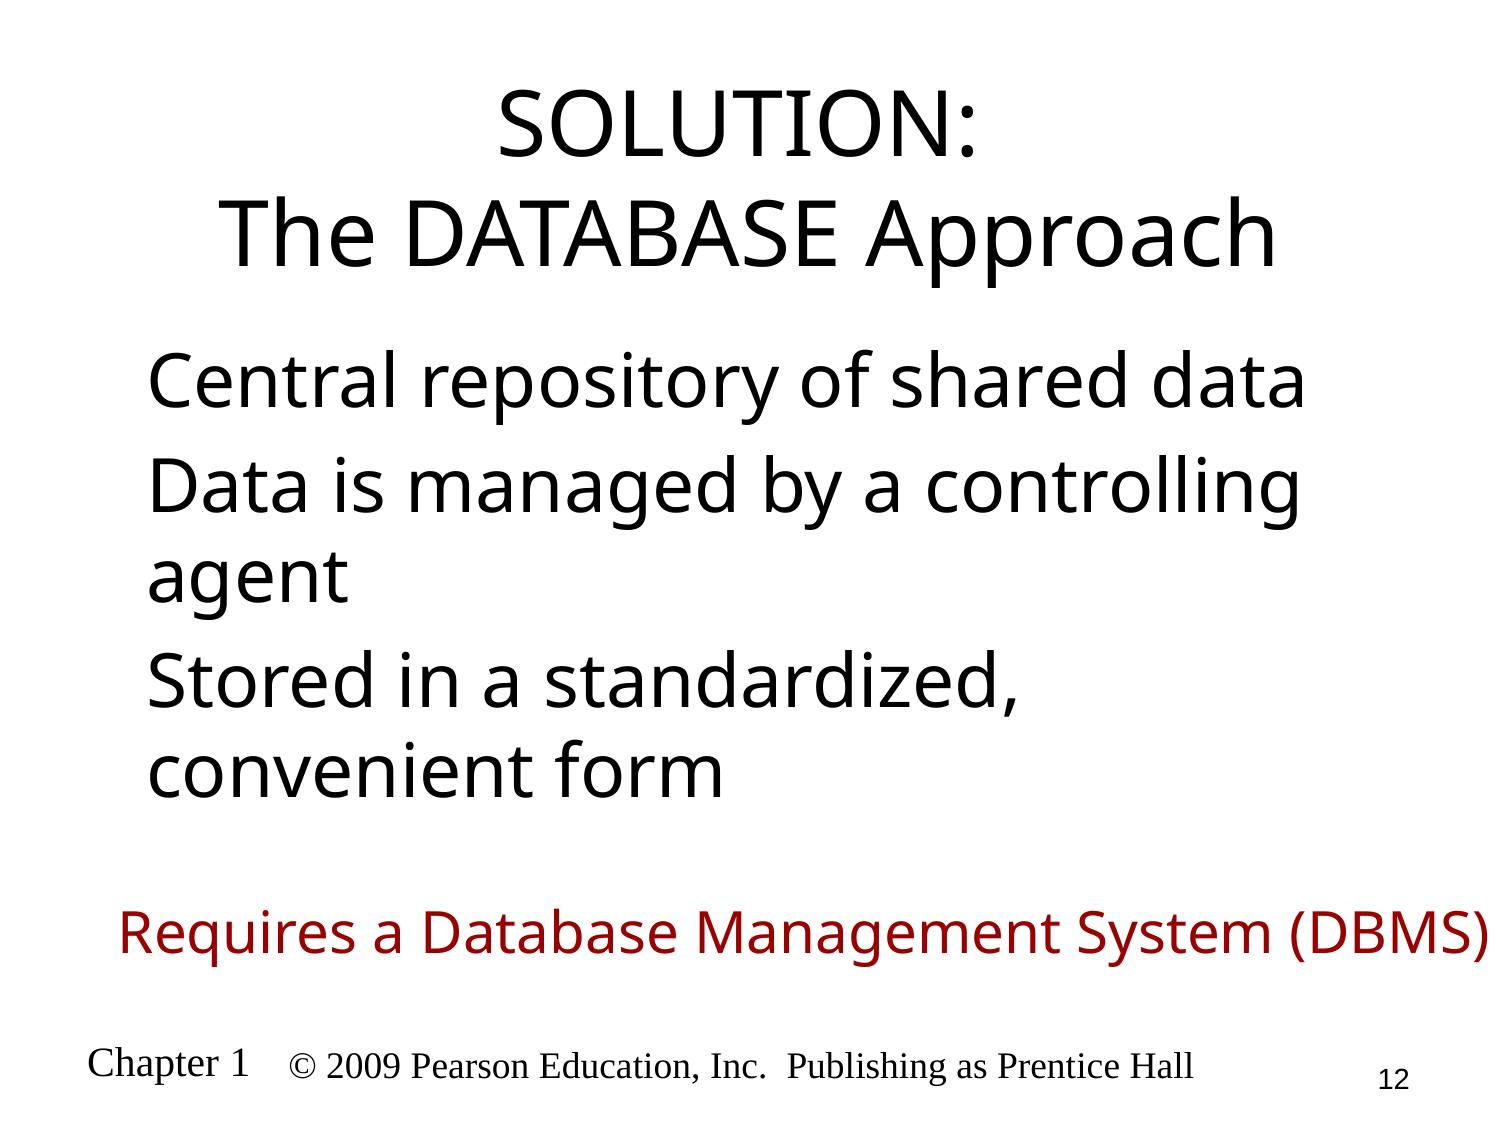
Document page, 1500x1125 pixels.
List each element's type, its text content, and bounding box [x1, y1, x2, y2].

title SOLUTION: The DATABASE Approach [74, 62, 1426, 288]
slide_number 12 [1074, 1024, 1426, 1103]
list Central repository of shared data Data is managed by a controlling agent Stored in a standardized, convenient form [74, 324, 1426, 801]
text_box Requires a Database Management System (DBMS) [103, 888, 1500, 973]
